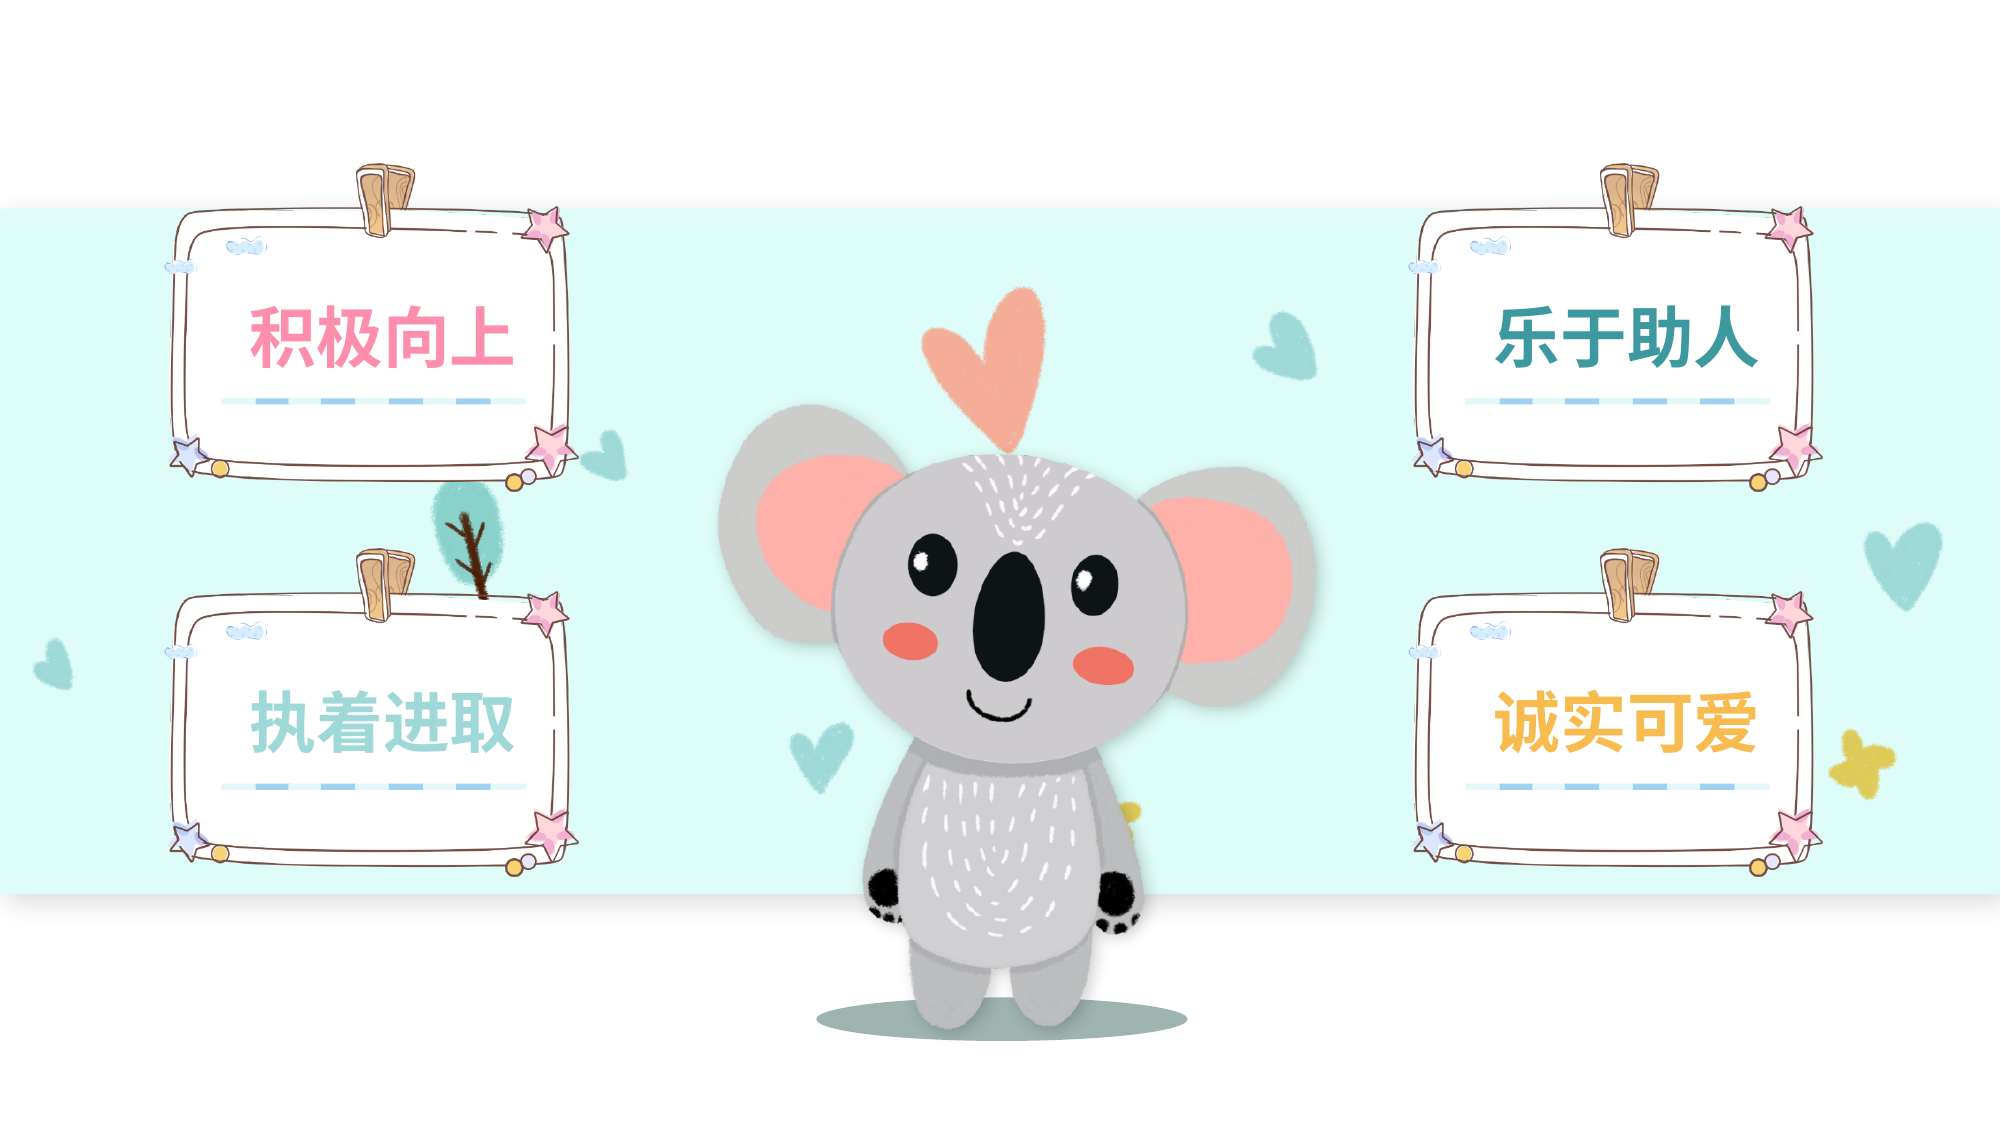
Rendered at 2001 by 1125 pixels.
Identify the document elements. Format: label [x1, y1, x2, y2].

text_box [164, 548, 579, 877]
text_box [680, 327, 1412, 1101]
text_box [164, 163, 579, 492]
text_box [1412, 208, 2000, 894]
text_box [1408, 163, 1823, 492]
text_box [0, 208, 1408, 894]
text_box [1408, 548, 1823, 877]
